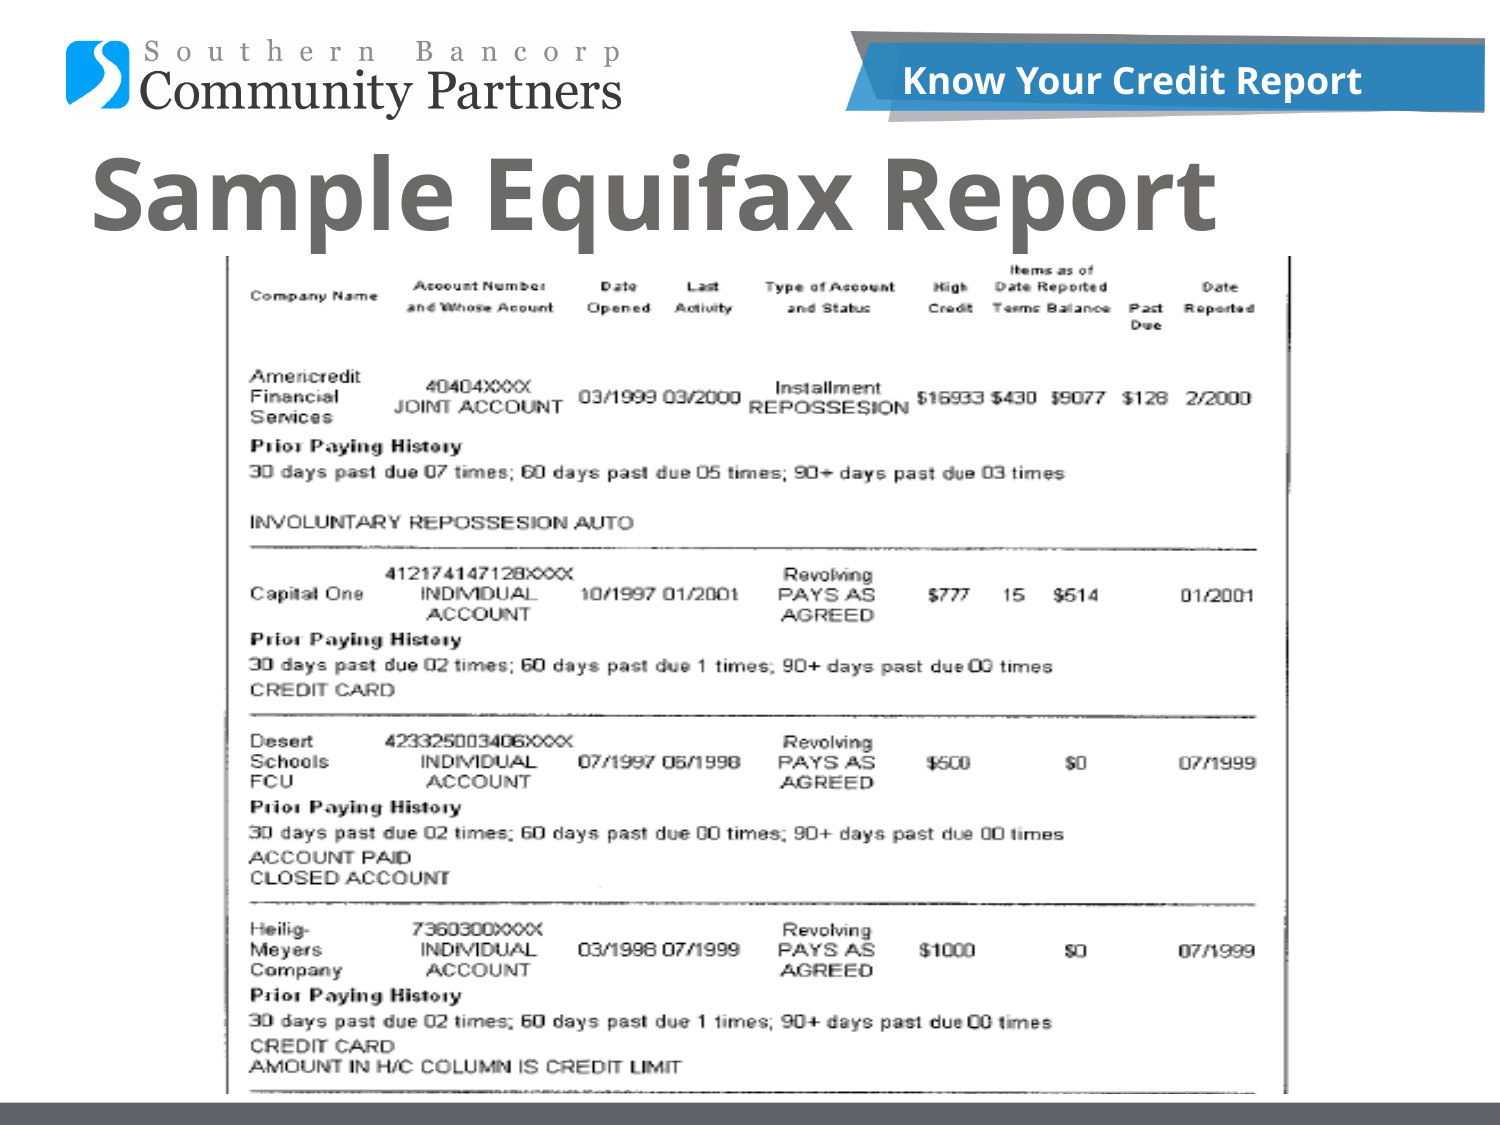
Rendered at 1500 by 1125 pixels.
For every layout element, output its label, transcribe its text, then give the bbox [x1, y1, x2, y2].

picture [845, 31, 1485, 122]
title Sample Equifax Report [75, 127, 1397, 271]
picture [195, 255, 1305, 1094]
picture [66, 39, 621, 120]
text_box Know Your Credit Report [887, 49, 1469, 110]
